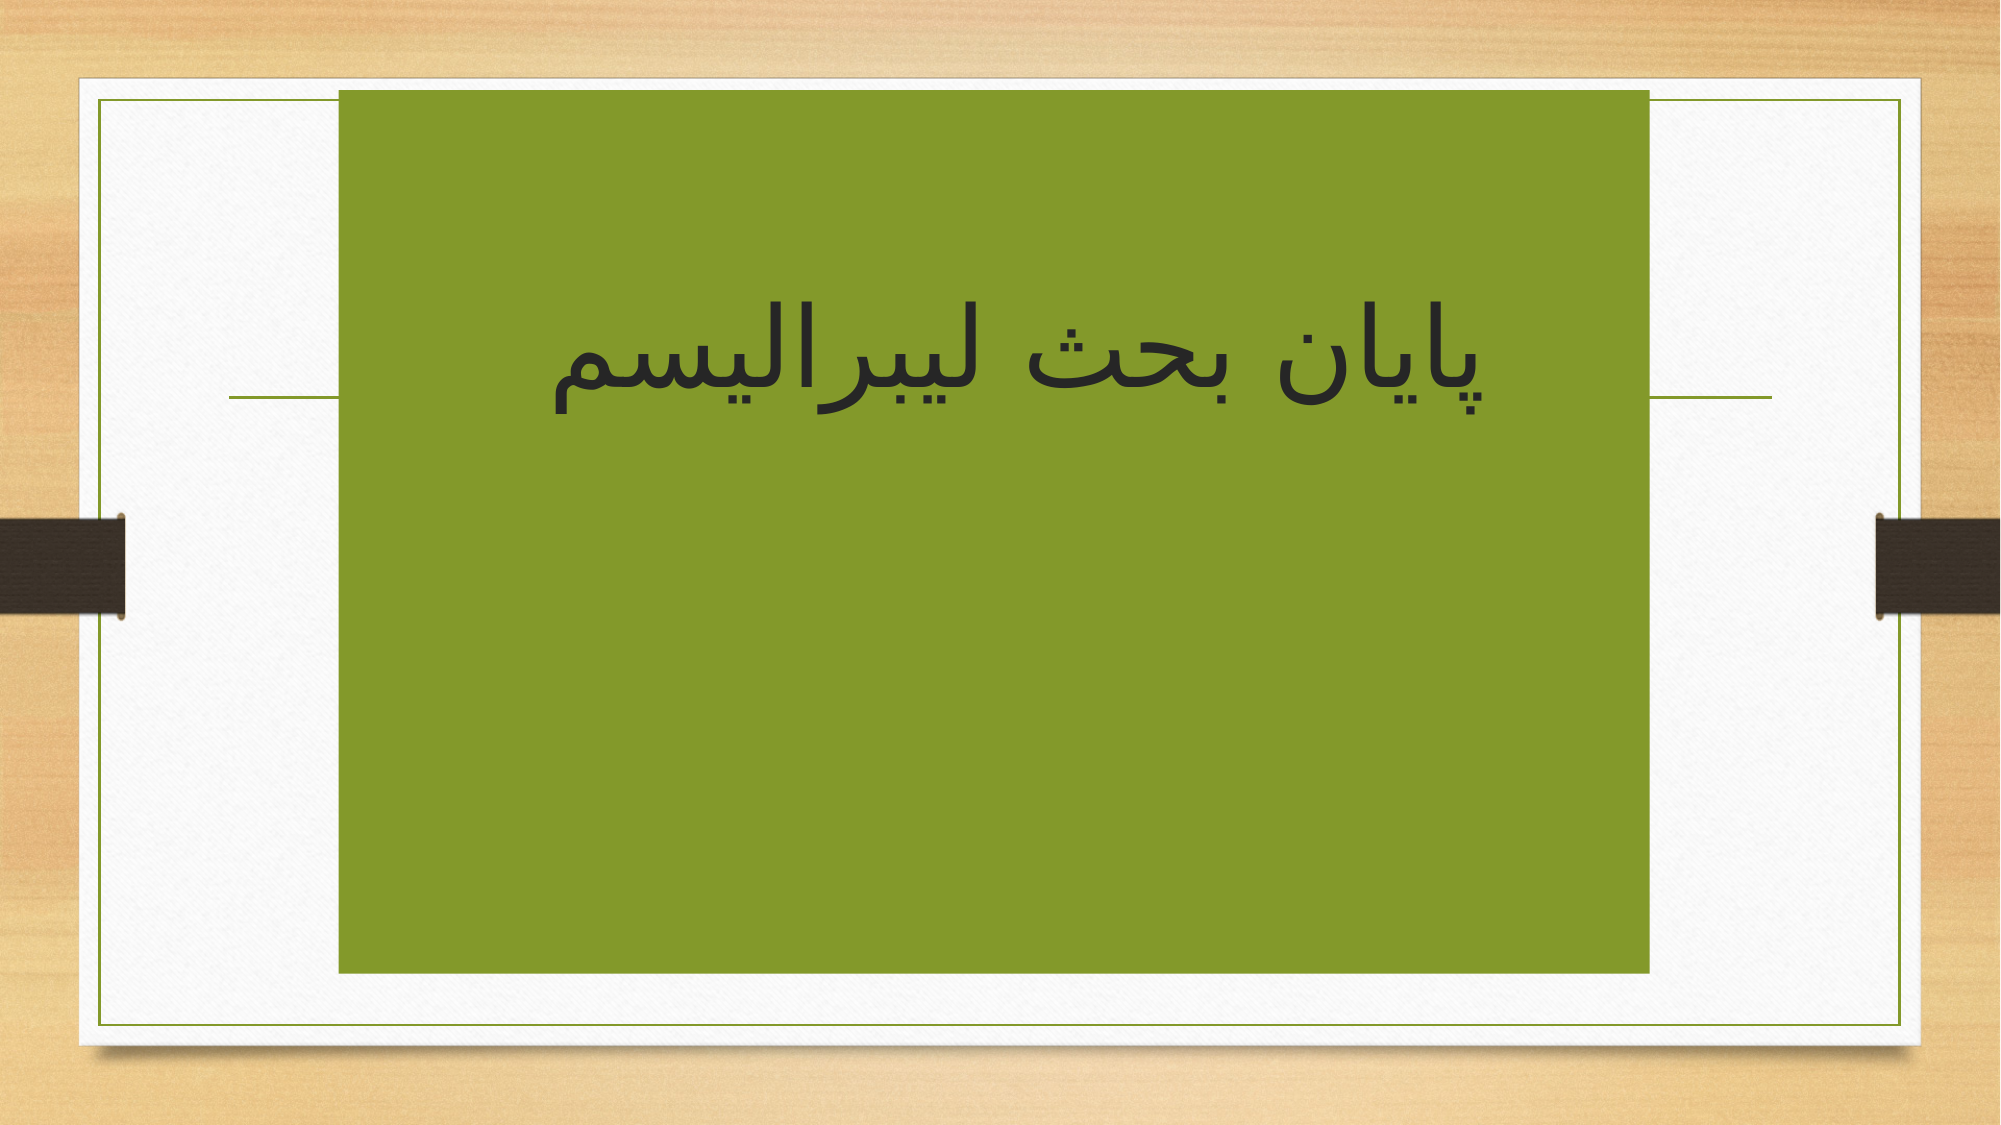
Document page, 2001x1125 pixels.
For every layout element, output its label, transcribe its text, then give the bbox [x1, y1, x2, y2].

list پايان بحث ليبراليسم [338, 90, 1650, 974]
picture [0, 0, 2001, 1125]
